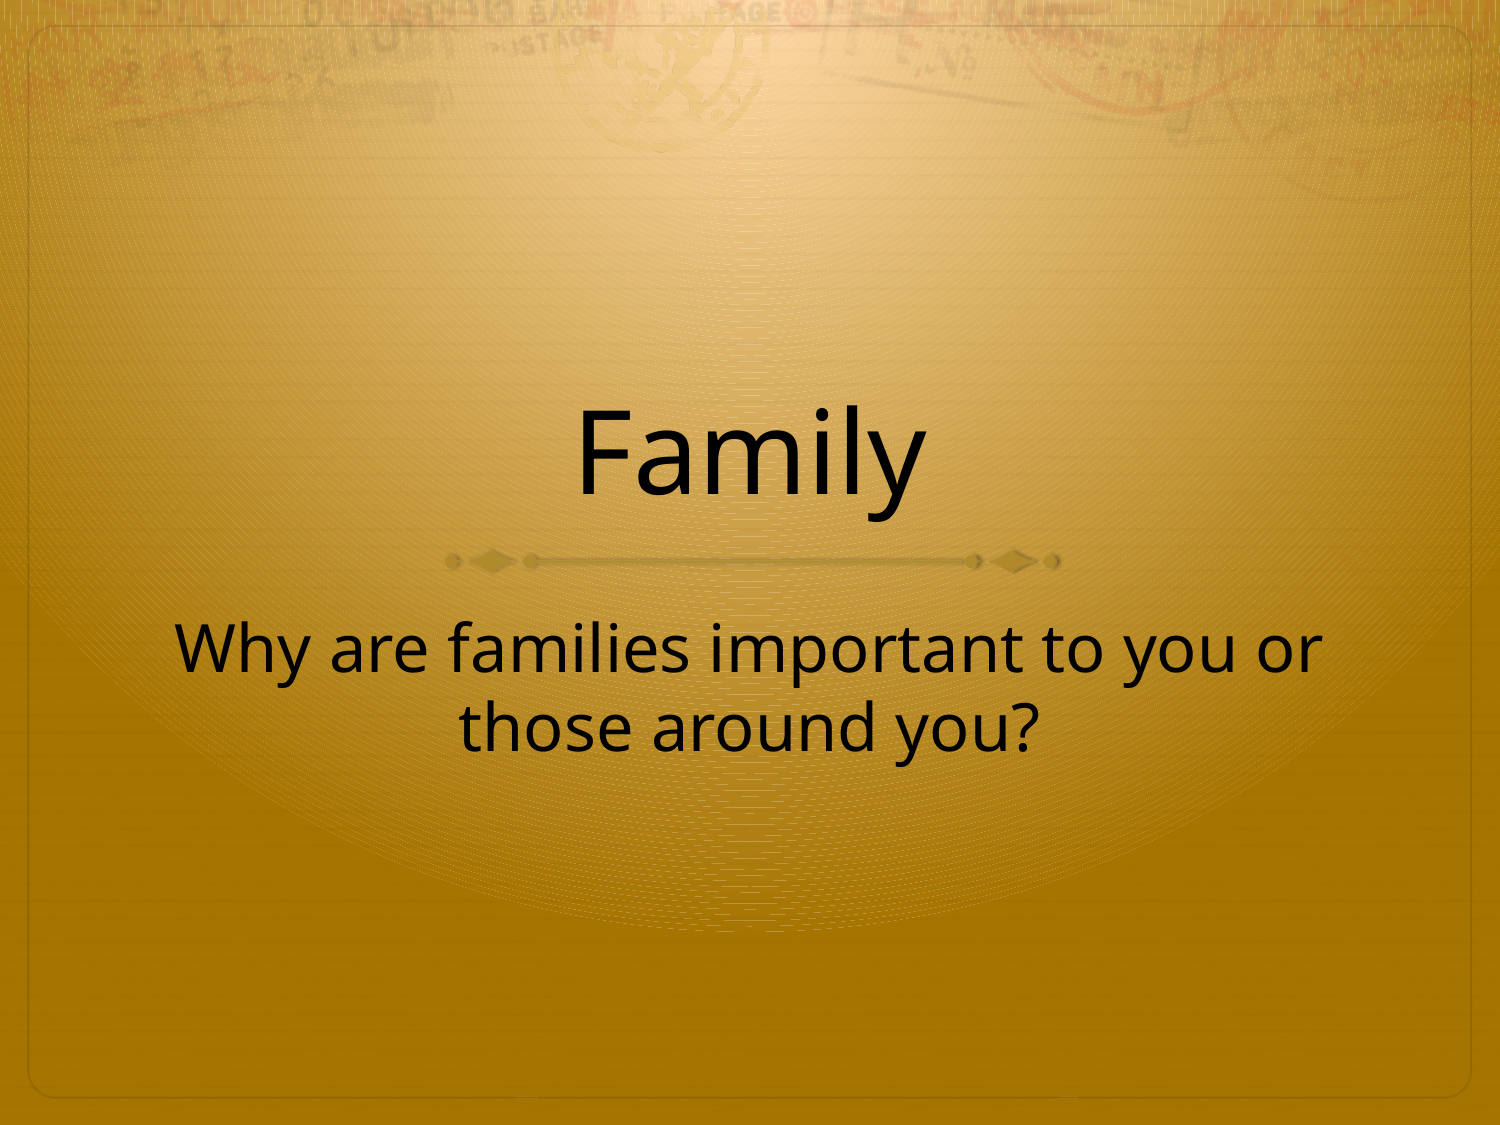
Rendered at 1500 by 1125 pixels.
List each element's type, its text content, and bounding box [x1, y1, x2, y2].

list Why are families important to you or those around you? [93, 597, 1407, 735]
picture [0, 0, 1500, 1125]
title Family [93, 210, 1407, 525]
